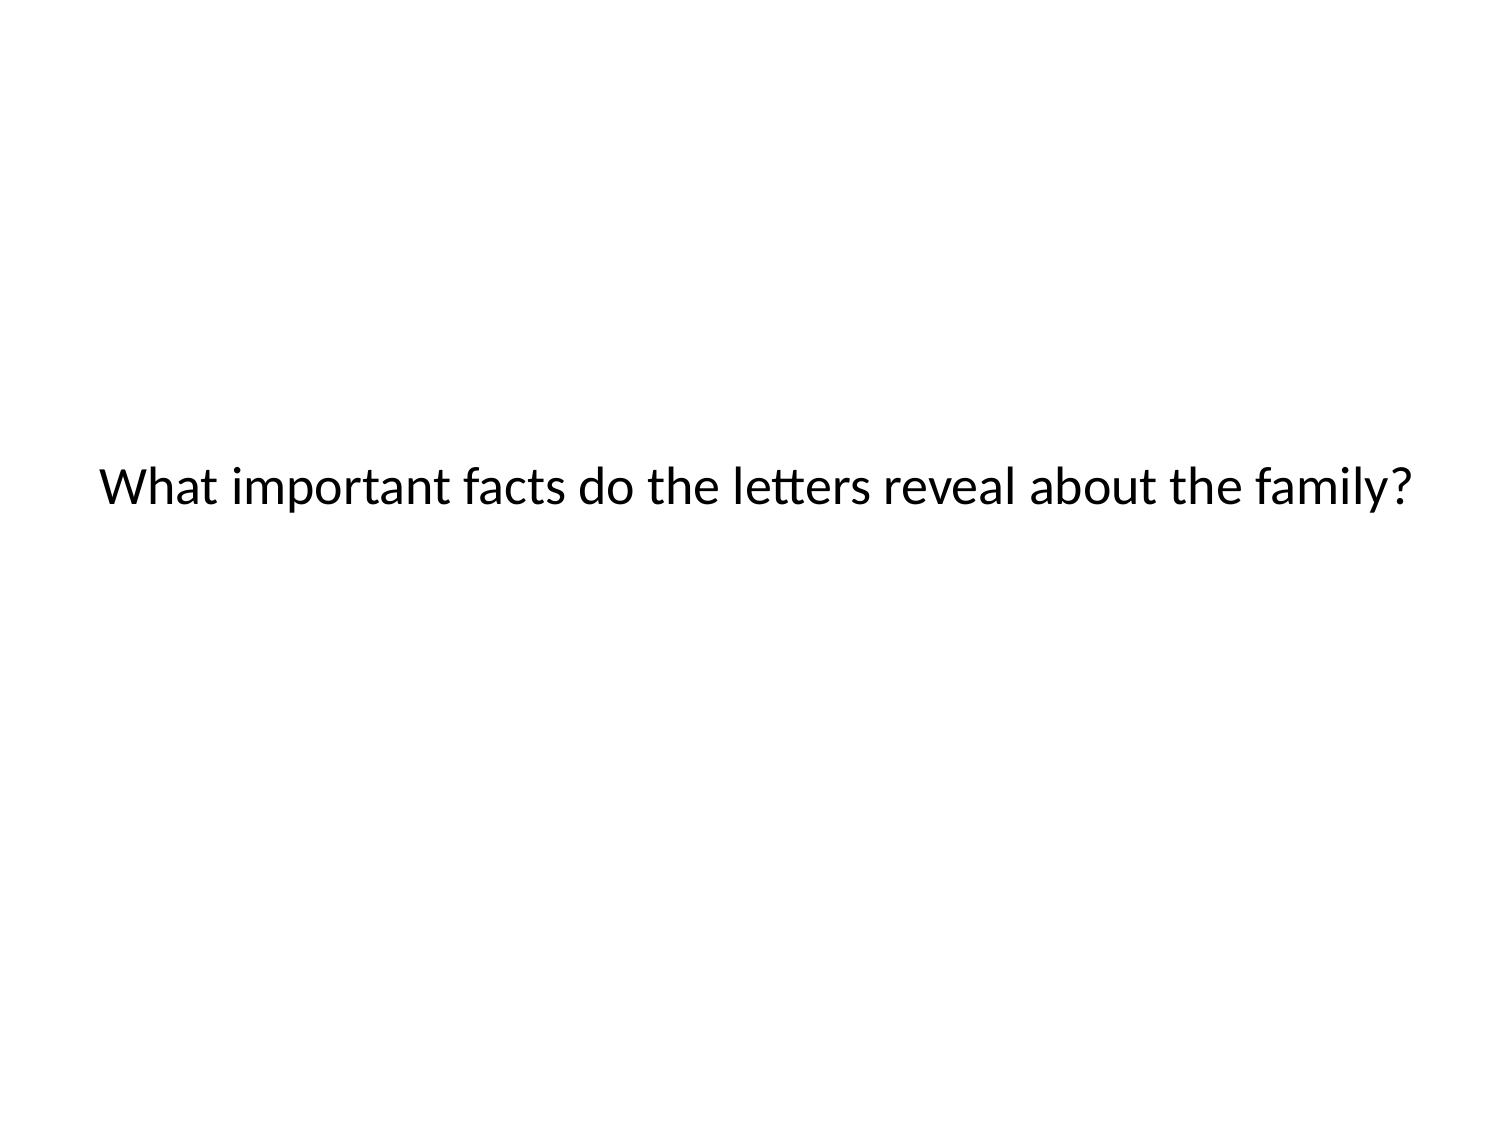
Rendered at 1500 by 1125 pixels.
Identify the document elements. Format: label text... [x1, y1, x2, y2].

title What important facts do the letters reveal about the family? [82, 421, 1432, 610]
